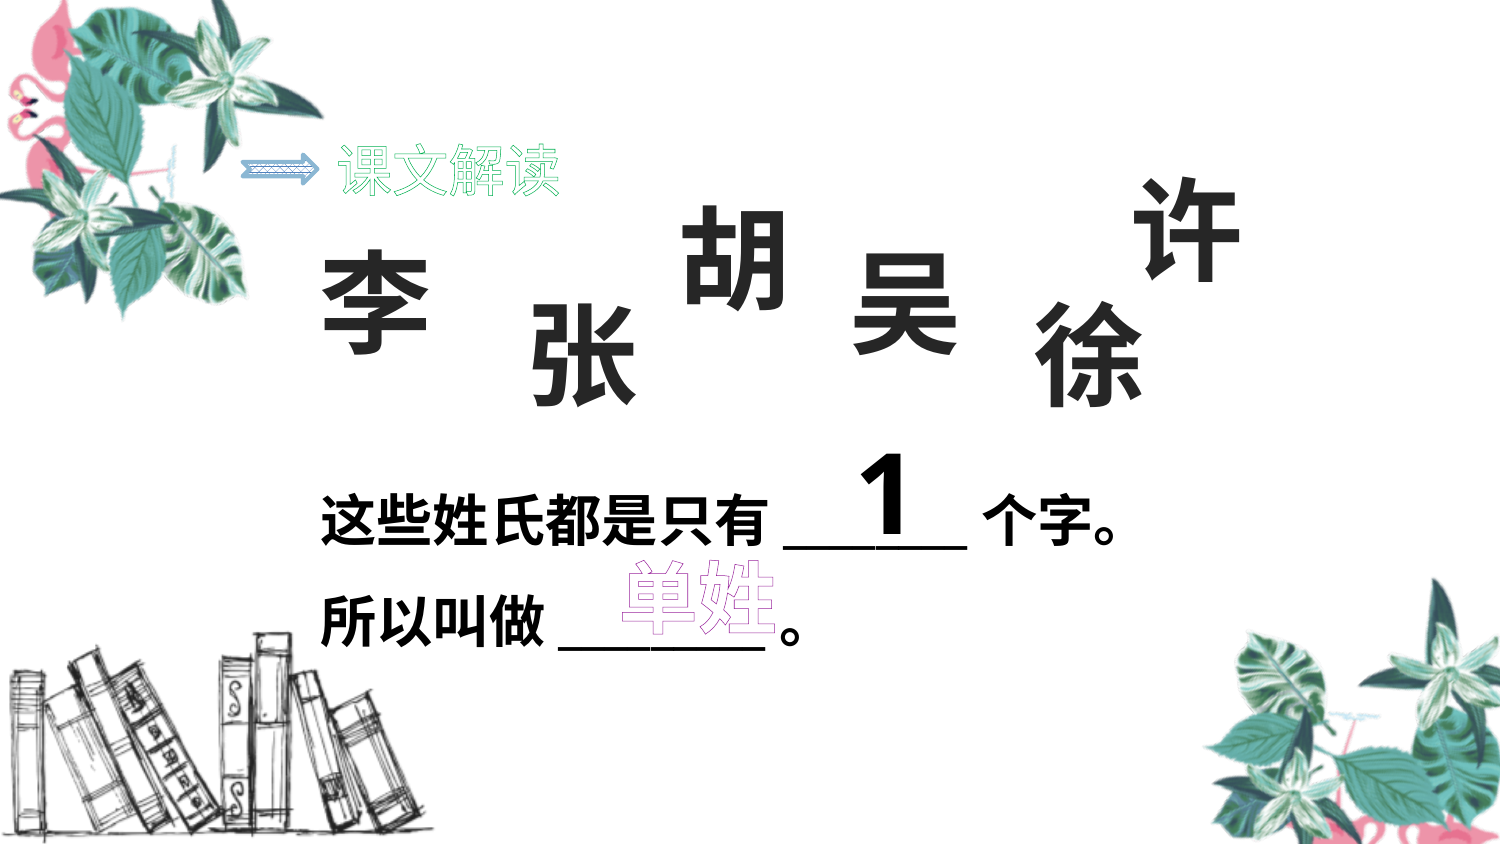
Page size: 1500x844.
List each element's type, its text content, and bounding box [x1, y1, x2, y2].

text_box 张 [514, 279, 650, 427]
text_box 这些姓氏都是只有________个字。 所以叫做_________。 [309, 445, 1162, 660]
text_box 许 [1119, 154, 1255, 301]
text_box 徐 [1022, 279, 1158, 426]
text_box 1 [843, 415, 931, 563]
text_box 课文解读 [324, 129, 573, 208]
text_box 单姓 [607, 542, 789, 649]
text_box 吴 [838, 227, 975, 374]
picture [0, 0, 380, 422]
picture [1107, 484, 1500, 844]
text_box 胡 [666, 183, 803, 330]
text_box 李 [308, 227, 444, 374]
picture [0, 612, 453, 844]
text_box [240, 152, 320, 186]
